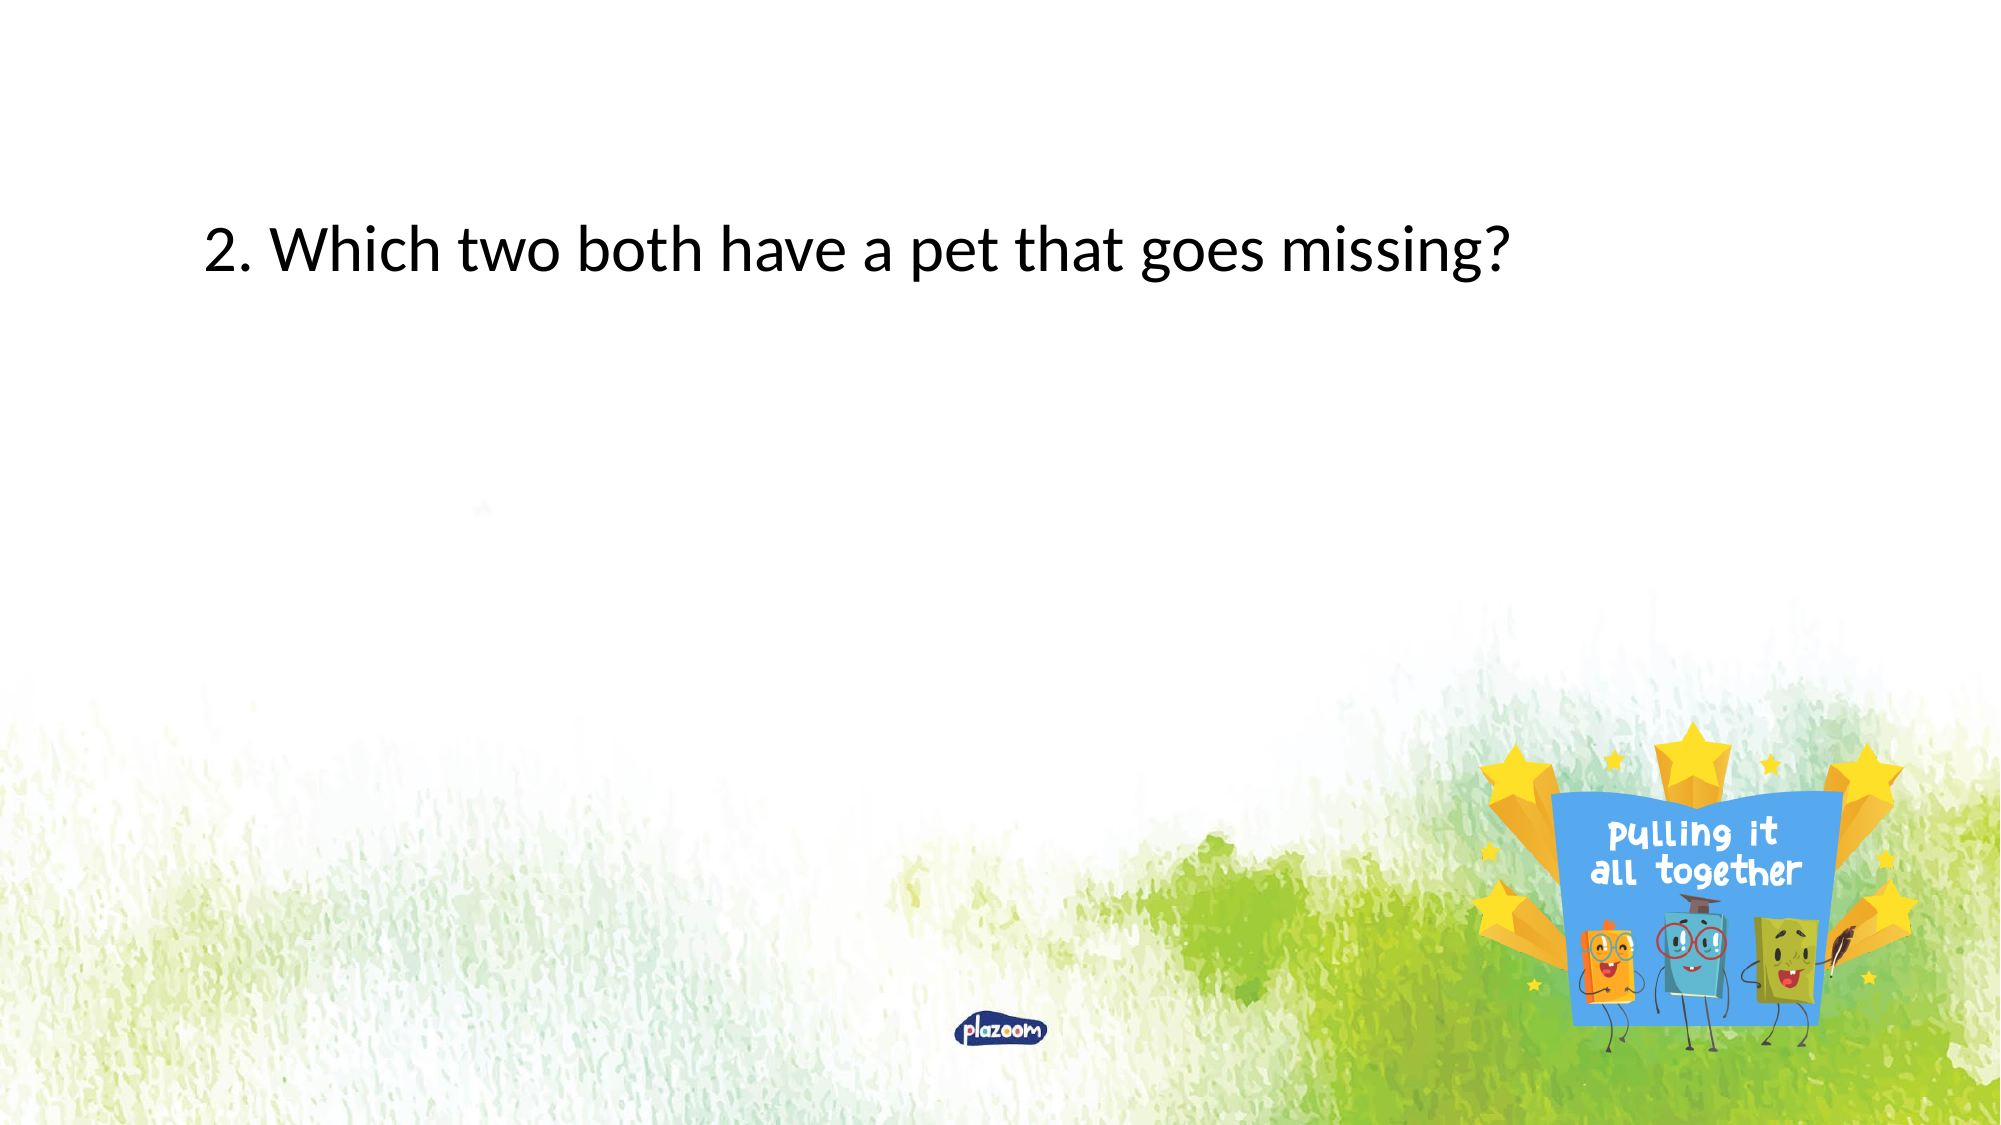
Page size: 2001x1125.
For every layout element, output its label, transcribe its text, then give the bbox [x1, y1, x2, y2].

text_box 2. Which two both have a pet that goes missing? [189, 196, 1962, 292]
picture [0, 0, 2000, 1125]
